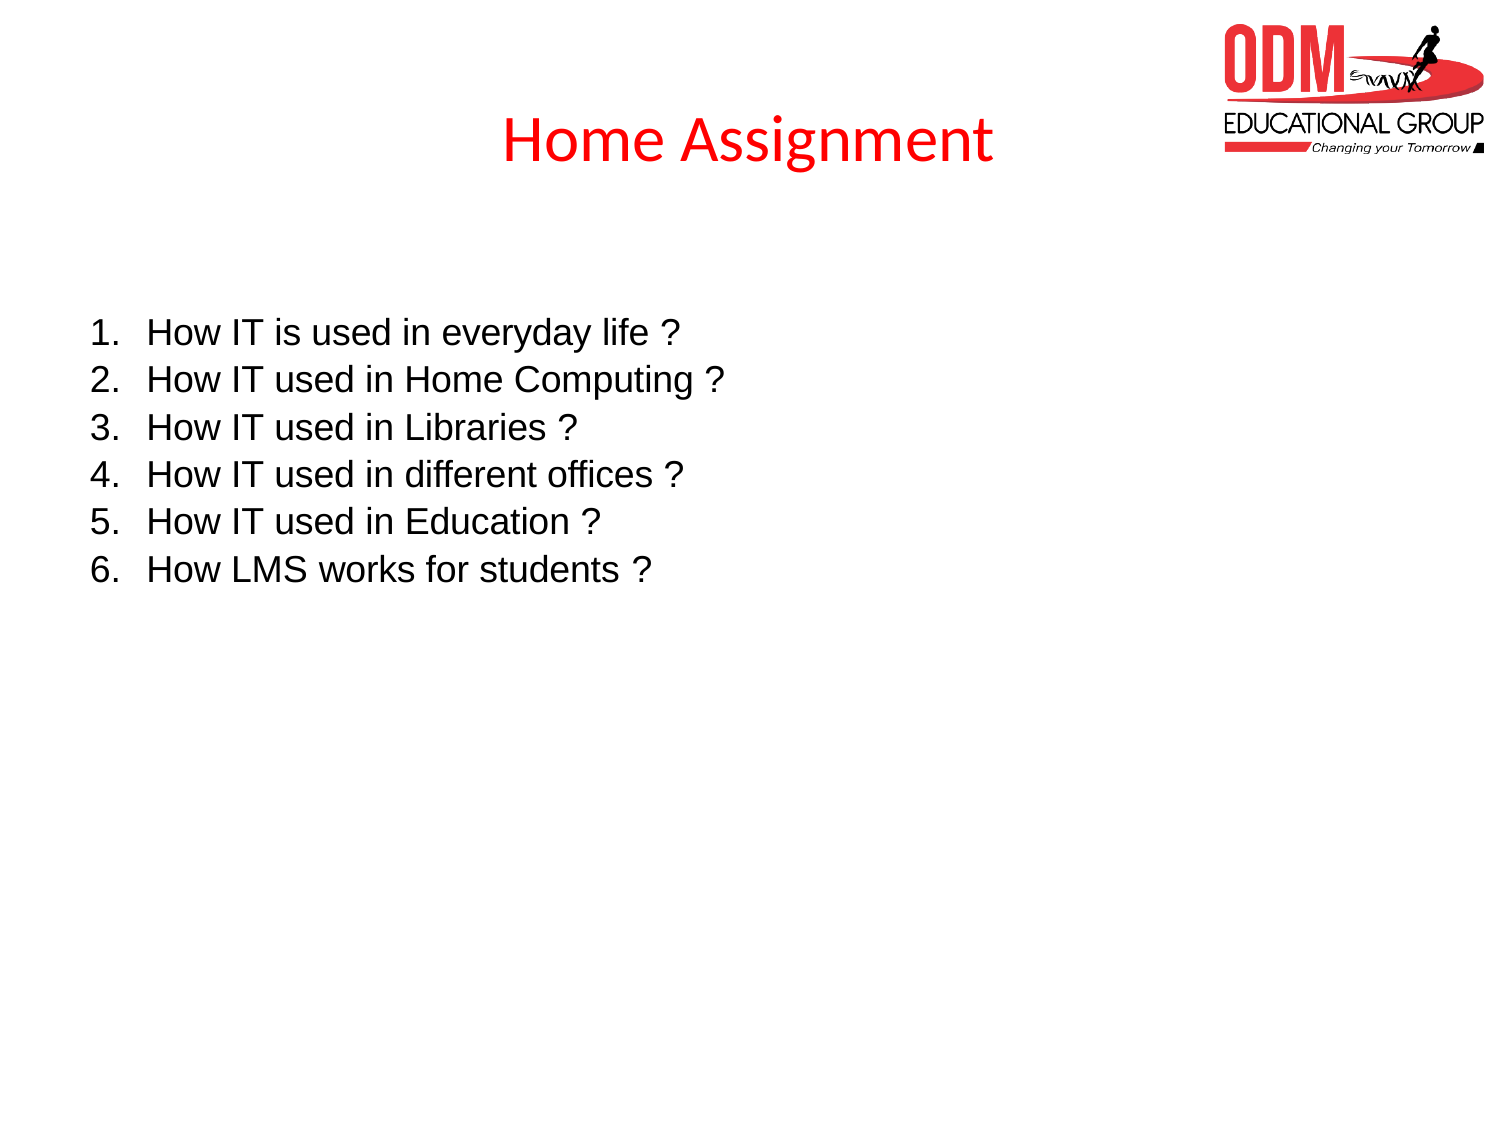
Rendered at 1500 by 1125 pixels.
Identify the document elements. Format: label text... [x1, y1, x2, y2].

title Home Assignment [500, 92, 1000, 283]
text_box [1224, 24, 1484, 154]
text_box How IT is used in everyday life ? How IT used in Home Computing ? How IT used in Libraries ? How IT used in different offices ? How IT used in Education ? How LMS works for students ? [87, 306, 731, 590]
